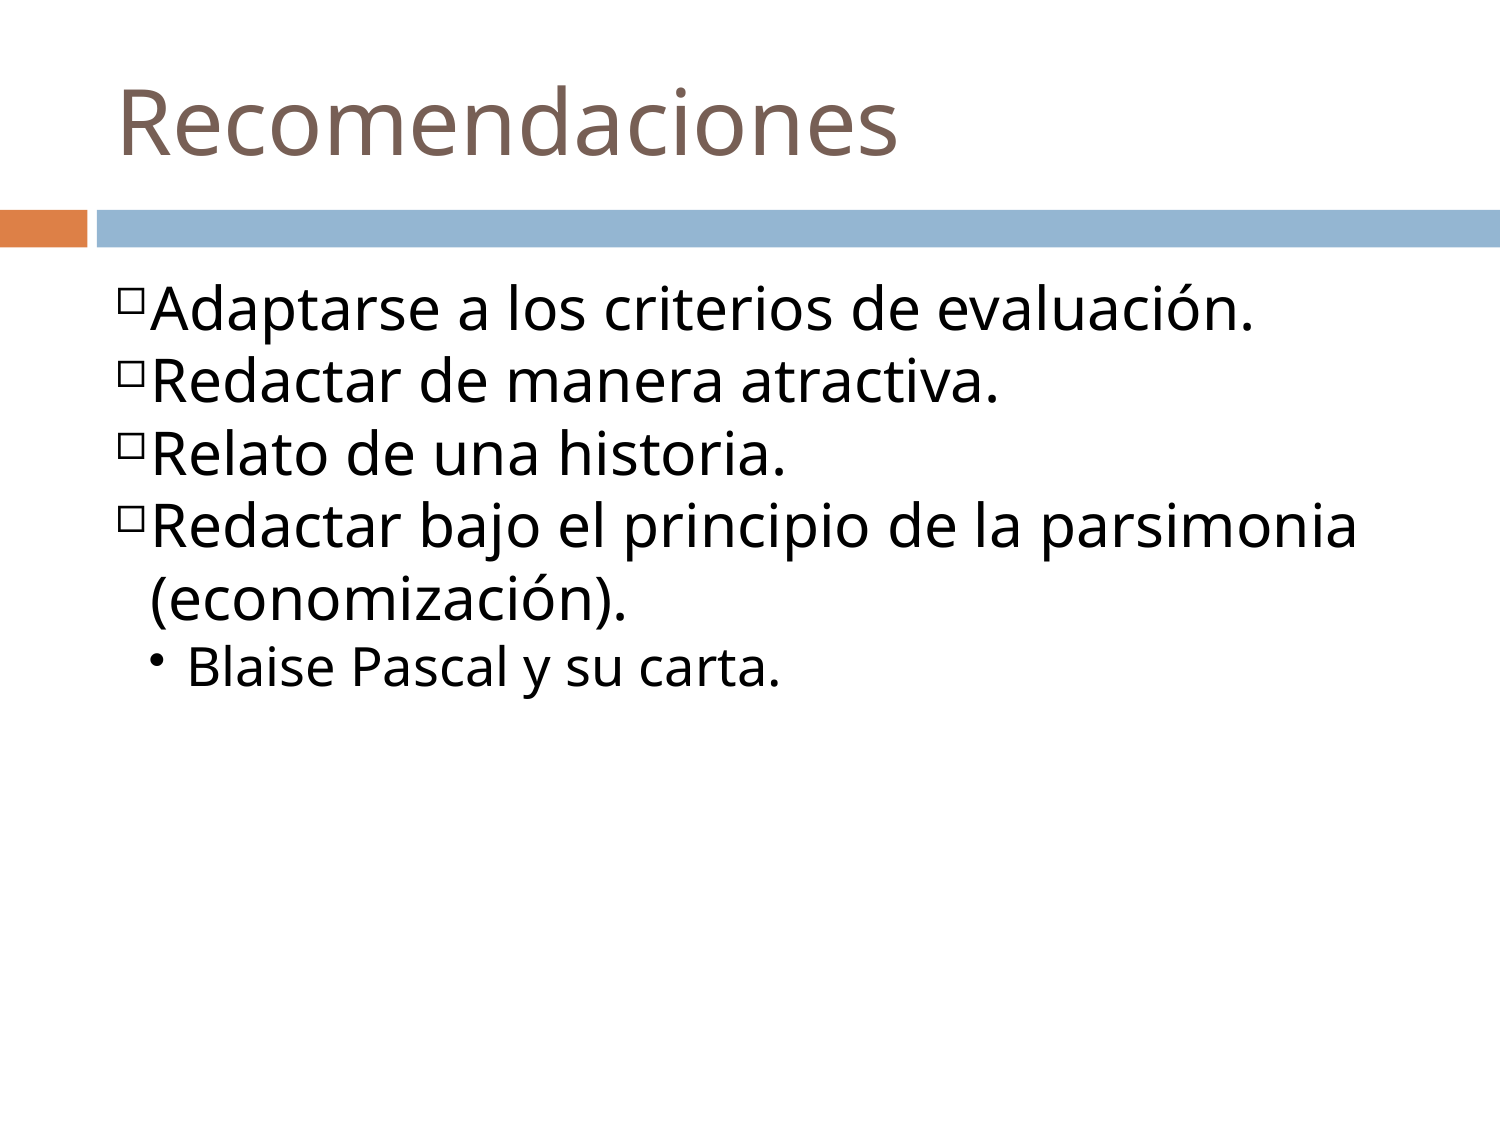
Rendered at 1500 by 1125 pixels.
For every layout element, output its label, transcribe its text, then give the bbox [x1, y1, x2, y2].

text_box Adaptarse a los criterios de evaluación. Redactar de manera atractiva. Relato de una historia. Redactar bajo el principio de la parsimonia (economización). Blaise Pascal y su carta. [100, 262, 1438, 1000]
text_box Recomendaciones [100, 37, 1438, 200]
